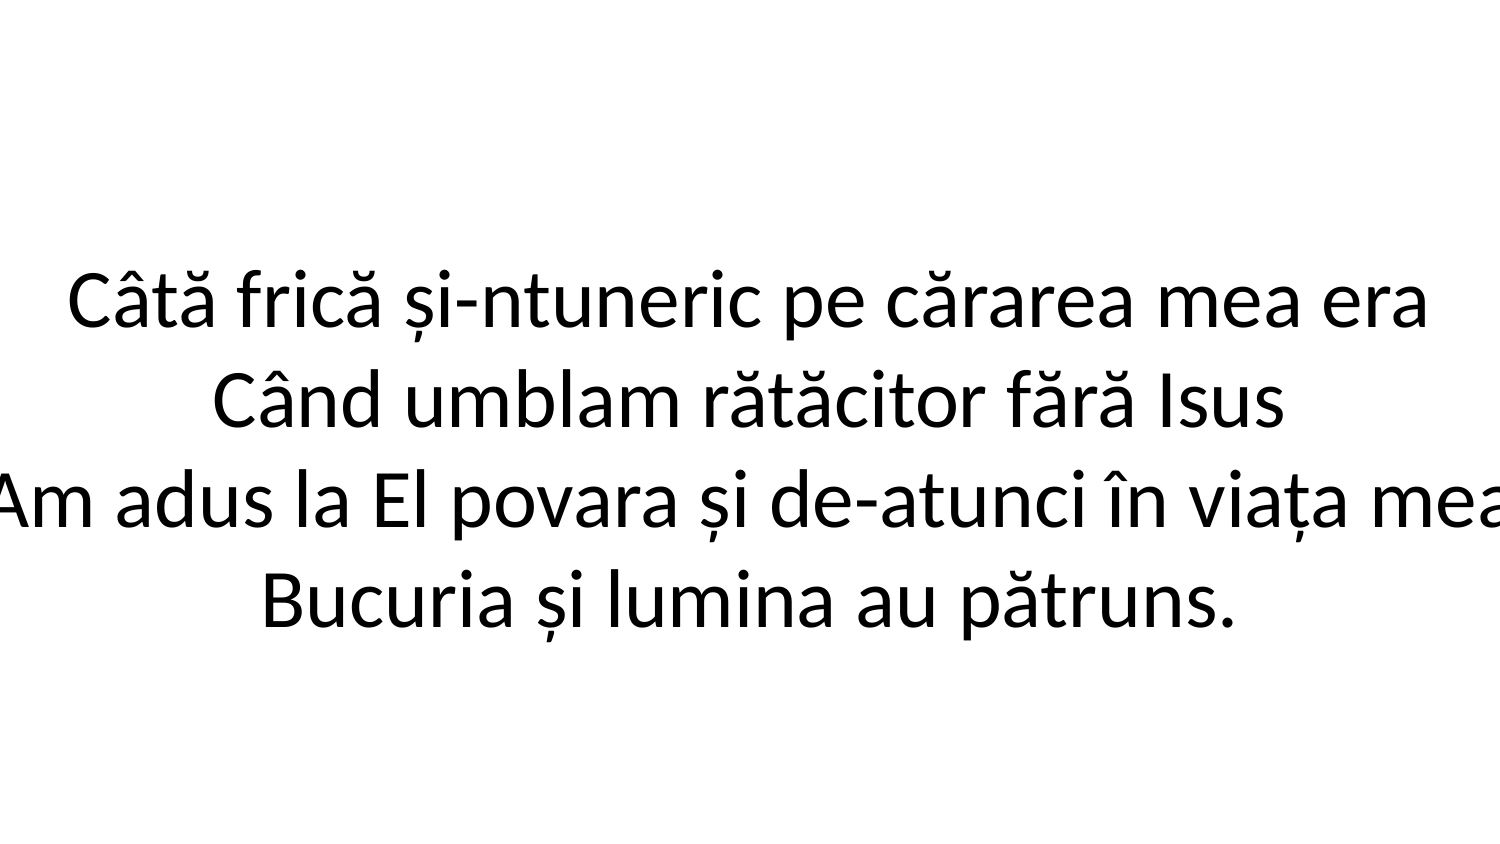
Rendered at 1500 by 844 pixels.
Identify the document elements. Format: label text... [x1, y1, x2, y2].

text_box Câtă frică și-ntuneric pe cărarea mea era Când umblam rătăcitor fără Isus Am adus la El povara și de-atunci în viața mea Bucuria și lumina au pătruns. [0, 192, 1500, 652]
